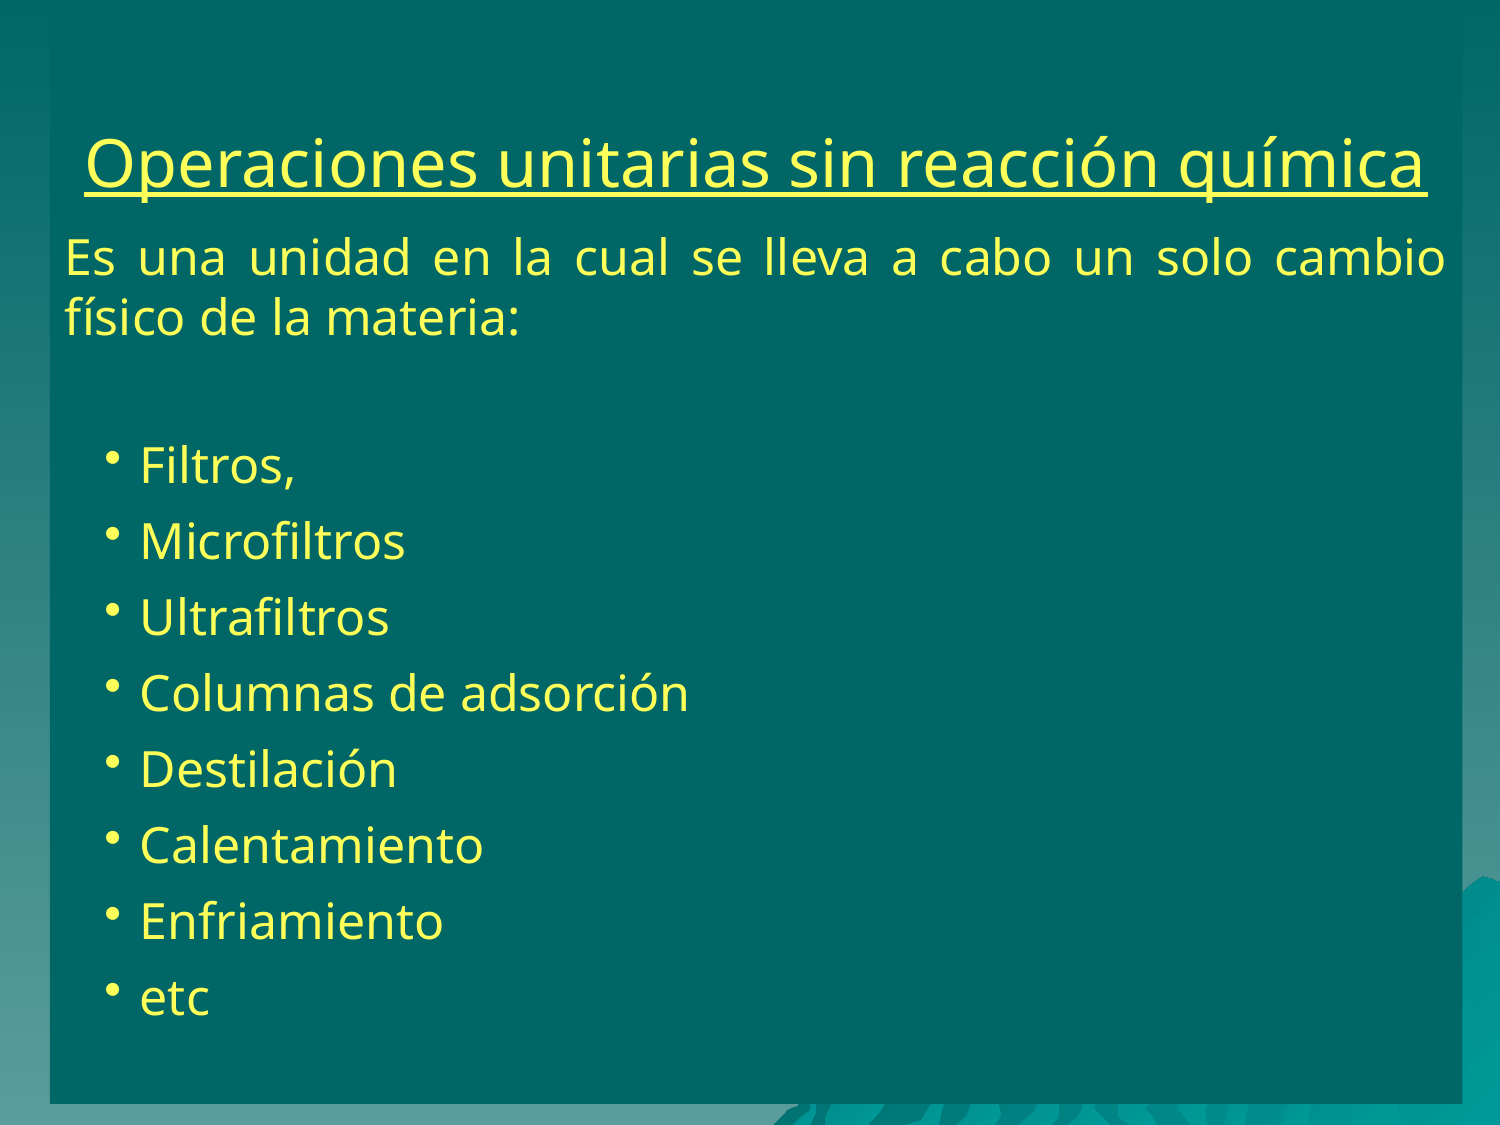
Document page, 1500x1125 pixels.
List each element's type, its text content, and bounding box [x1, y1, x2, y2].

text_box Operaciones unitarias sin reacción química Es una unidad en la cual se lleva a cabo un solo cambio físico de la materia: Filtros, Microfiltros Ultrafiltros Columnas de adsorción Destilación Calentamiento Enfriamiento etc [49, 0, 1463, 1104]
